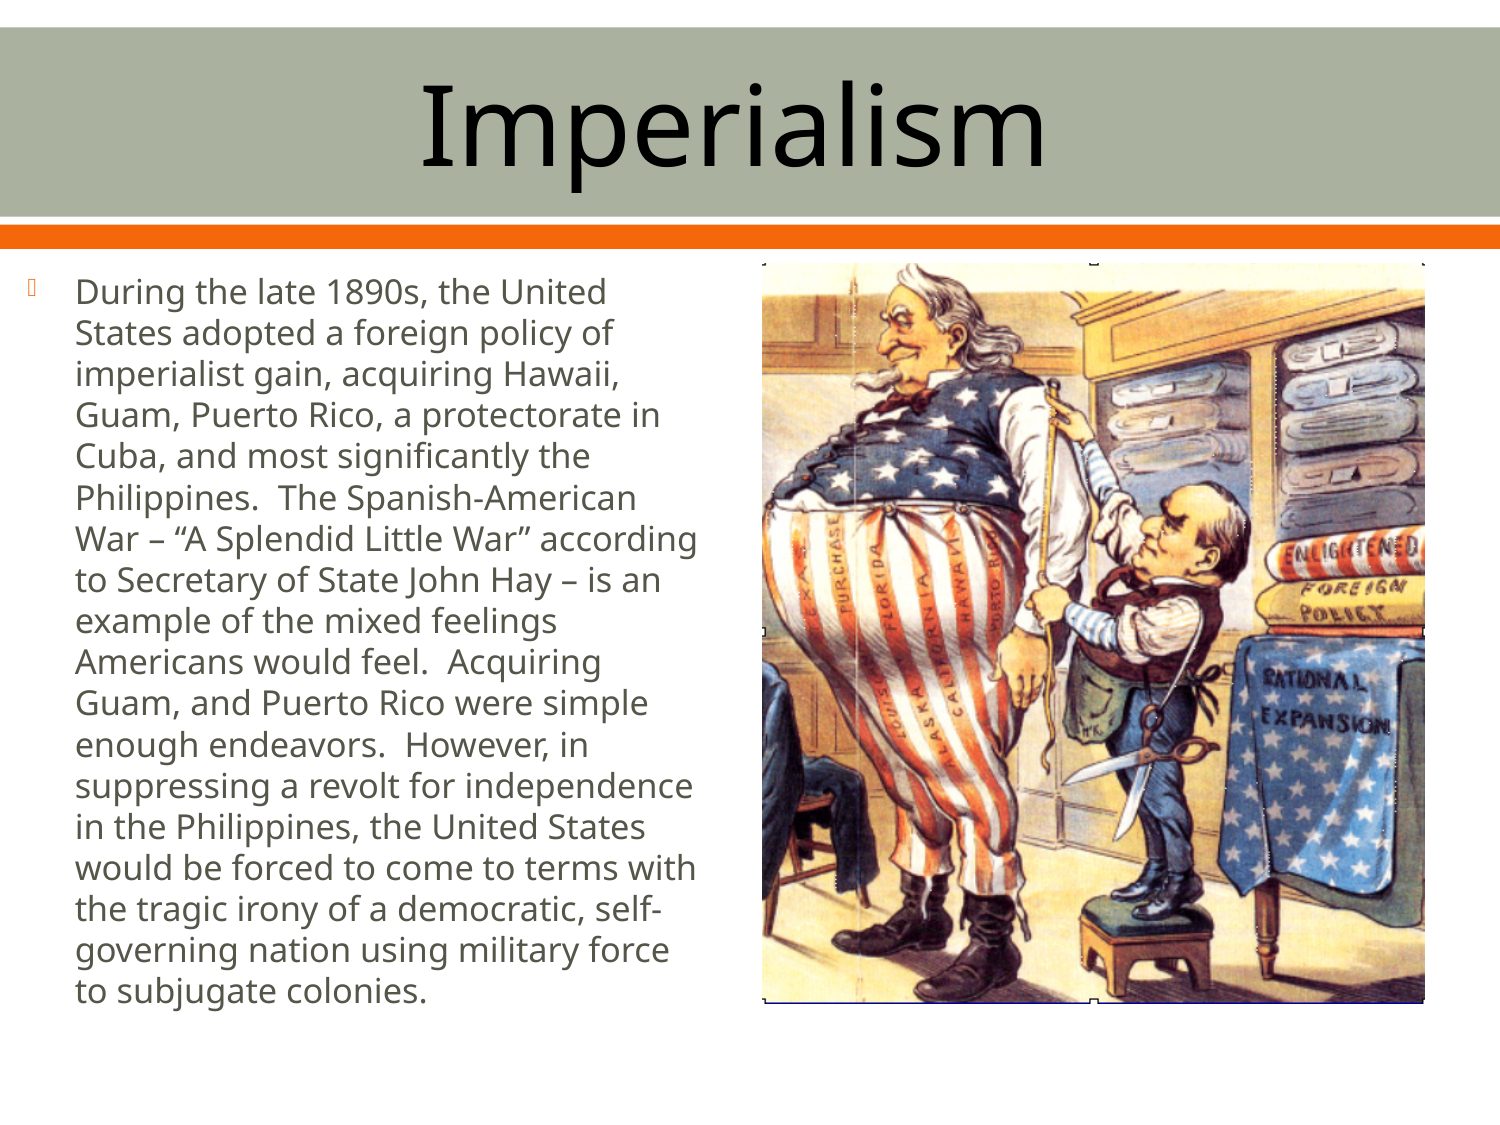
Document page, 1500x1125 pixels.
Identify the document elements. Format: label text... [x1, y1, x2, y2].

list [762, 263, 1426, 1004]
title Imperialism [75, 29, 1425, 213]
list During the late 1890s, the United States adopted a foreign policy of imperialist gain, acquiring Hawaii, Guam, Puerto Rico, a protectorate in Cuba, and most significantly the Philippines. The Spanish-American War – “A Splendid Little War” according to Secretary of State John Hay – is an example of the mixed feelings Americans would feel. Acquiring Guam, and Puerto Rico were simple enough endeavors. However, in suppressing a revolt for independence in the Philippines, the United States would be forced to come to terms with the tragic irony of a democratic, self-governing nation using military force to subjugate colonies. [12, 262, 725, 1063]
